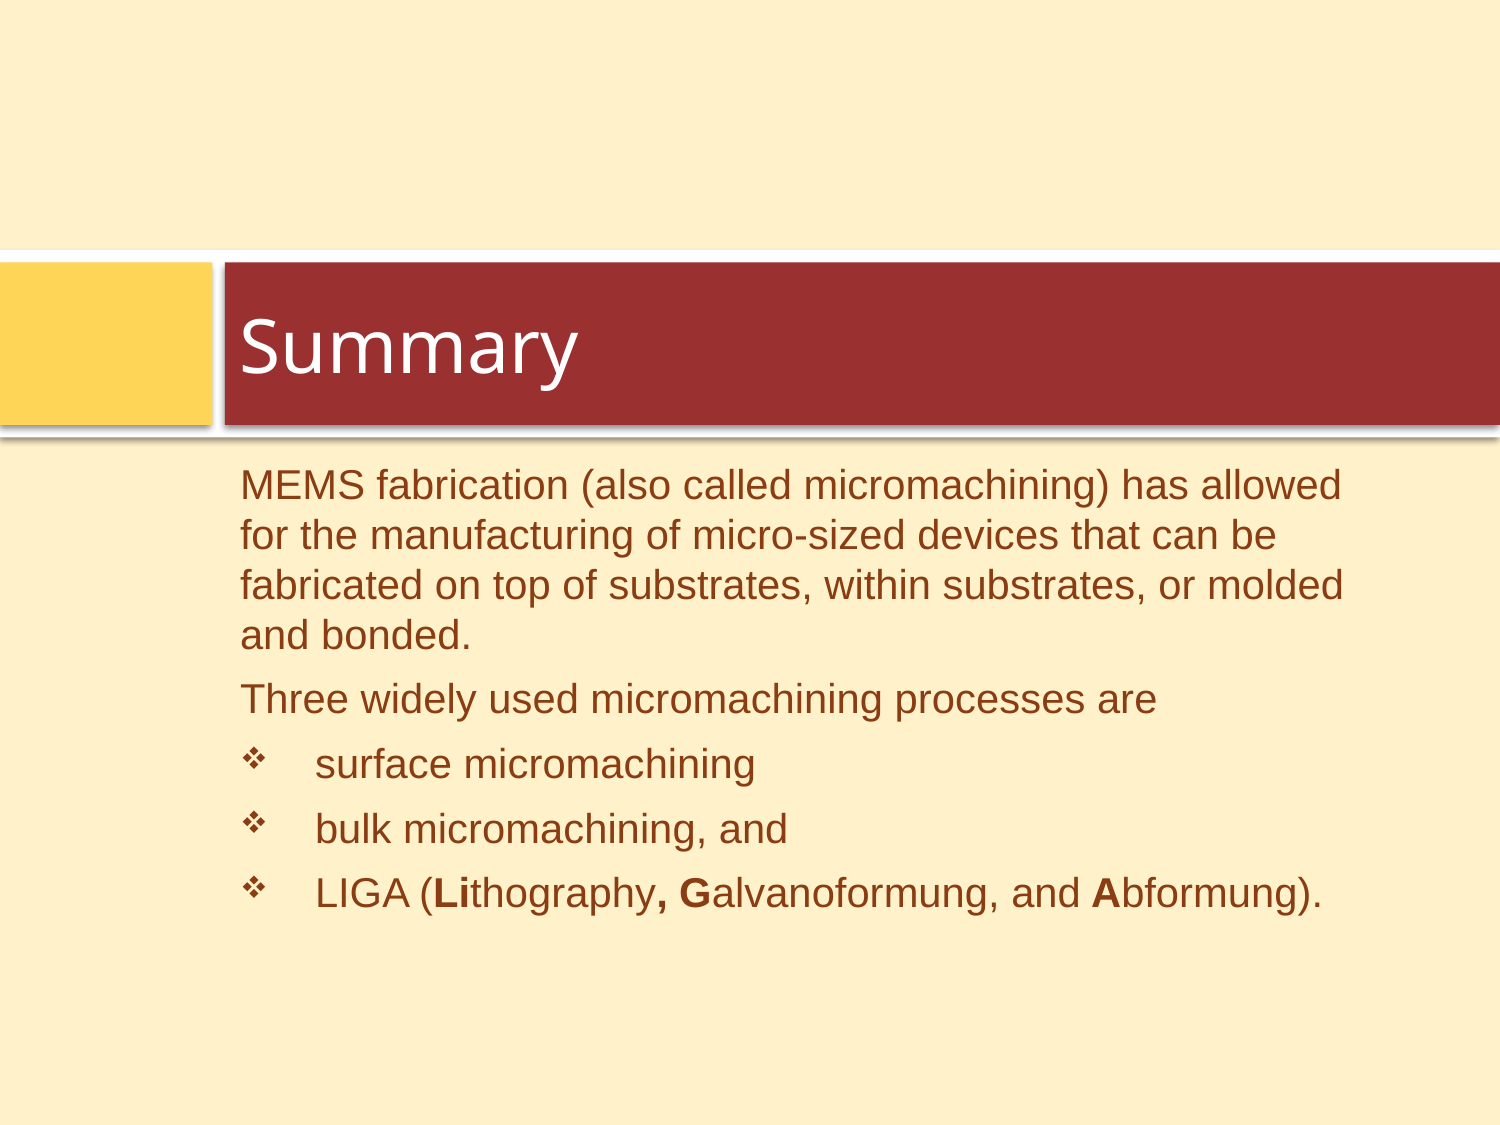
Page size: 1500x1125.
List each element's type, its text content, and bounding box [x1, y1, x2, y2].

title Summary [225, 262, 1475, 425]
list MEMS fabrication (also called micromachining) has allowed for the manufacturing of micro-sized devices that can be fabricated on top of substrates, within substrates, or molded and bonded. Three widely used micromachining processes are surface micromachining bulk micromachining, and LIGA (Lithography, Galvanoformung, and Abformung). [224, 449, 1394, 1004]
